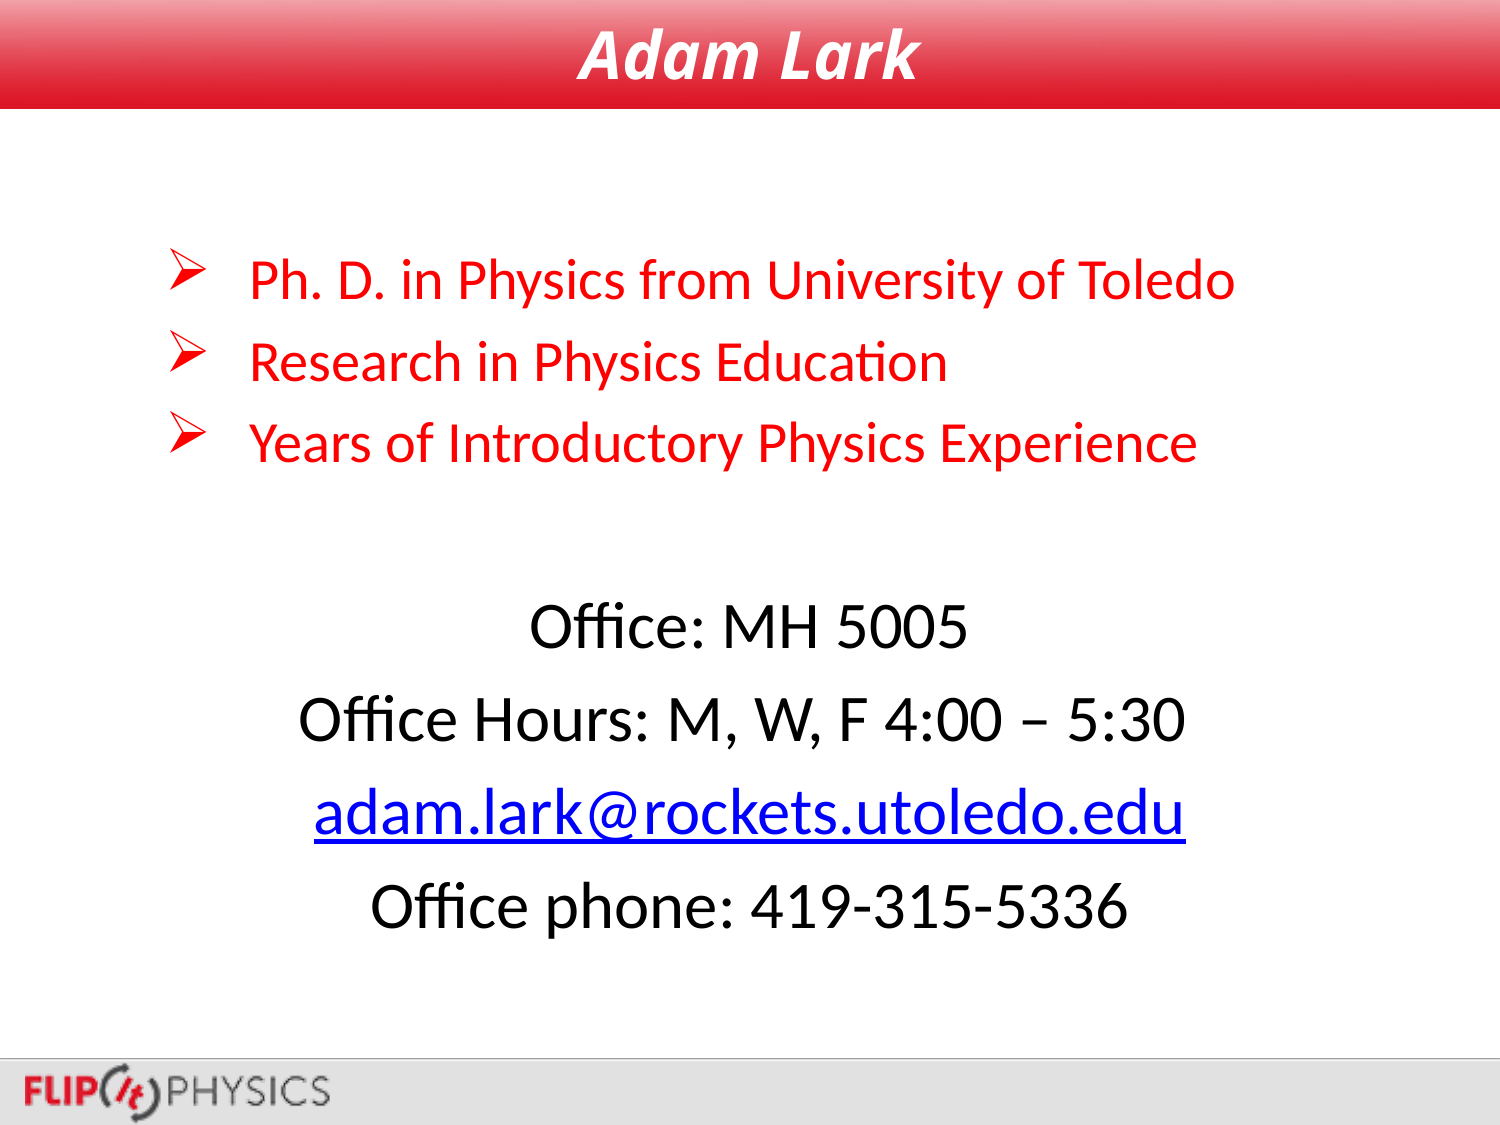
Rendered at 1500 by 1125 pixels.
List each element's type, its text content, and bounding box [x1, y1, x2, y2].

title Adam Lark [75, 15, 1425, 91]
picture [0, 0, 1500, 109]
list Ph. D. in Physics from University of Toledo Research in Physics Education Years of Introductory Physics Experience Office: MH 5005 Office Hours: M, W, F 4:00 – 5:30 adam.lark@rockets.utoledo.edu Office phone: 419-315-5336 [75, 142, 1425, 1020]
picture [0, 1058, 1500, 1125]
